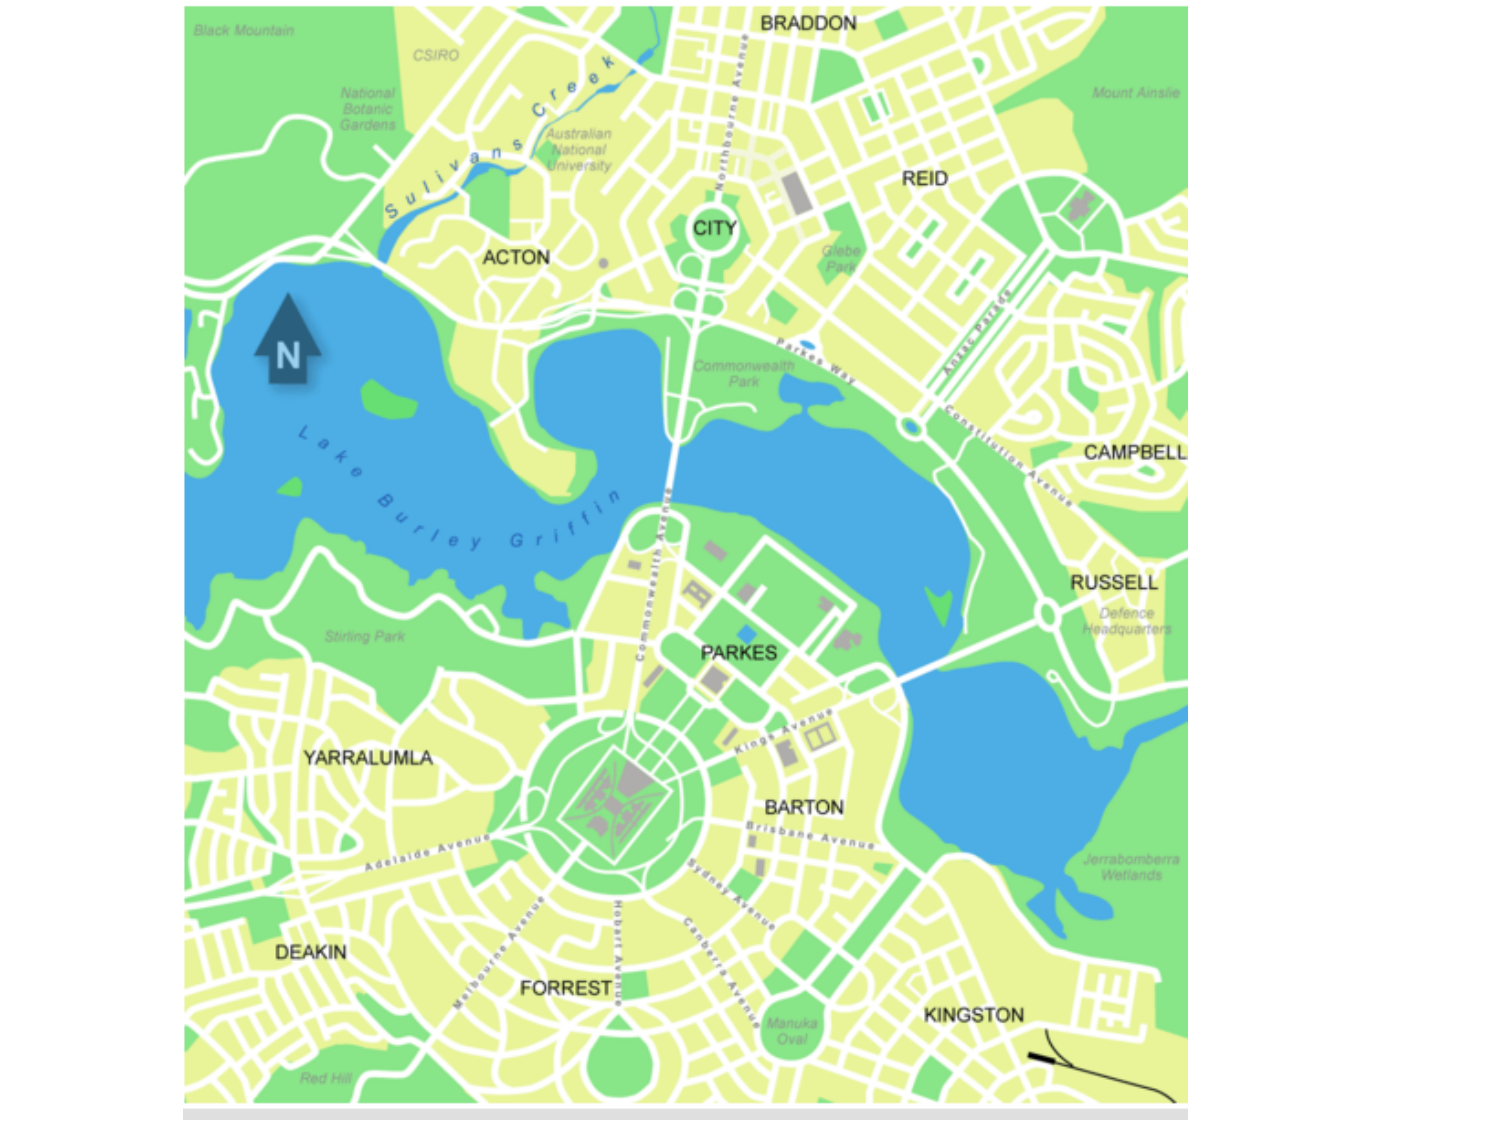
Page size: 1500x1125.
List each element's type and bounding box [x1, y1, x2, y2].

list [182, 3, 1188, 1120]
